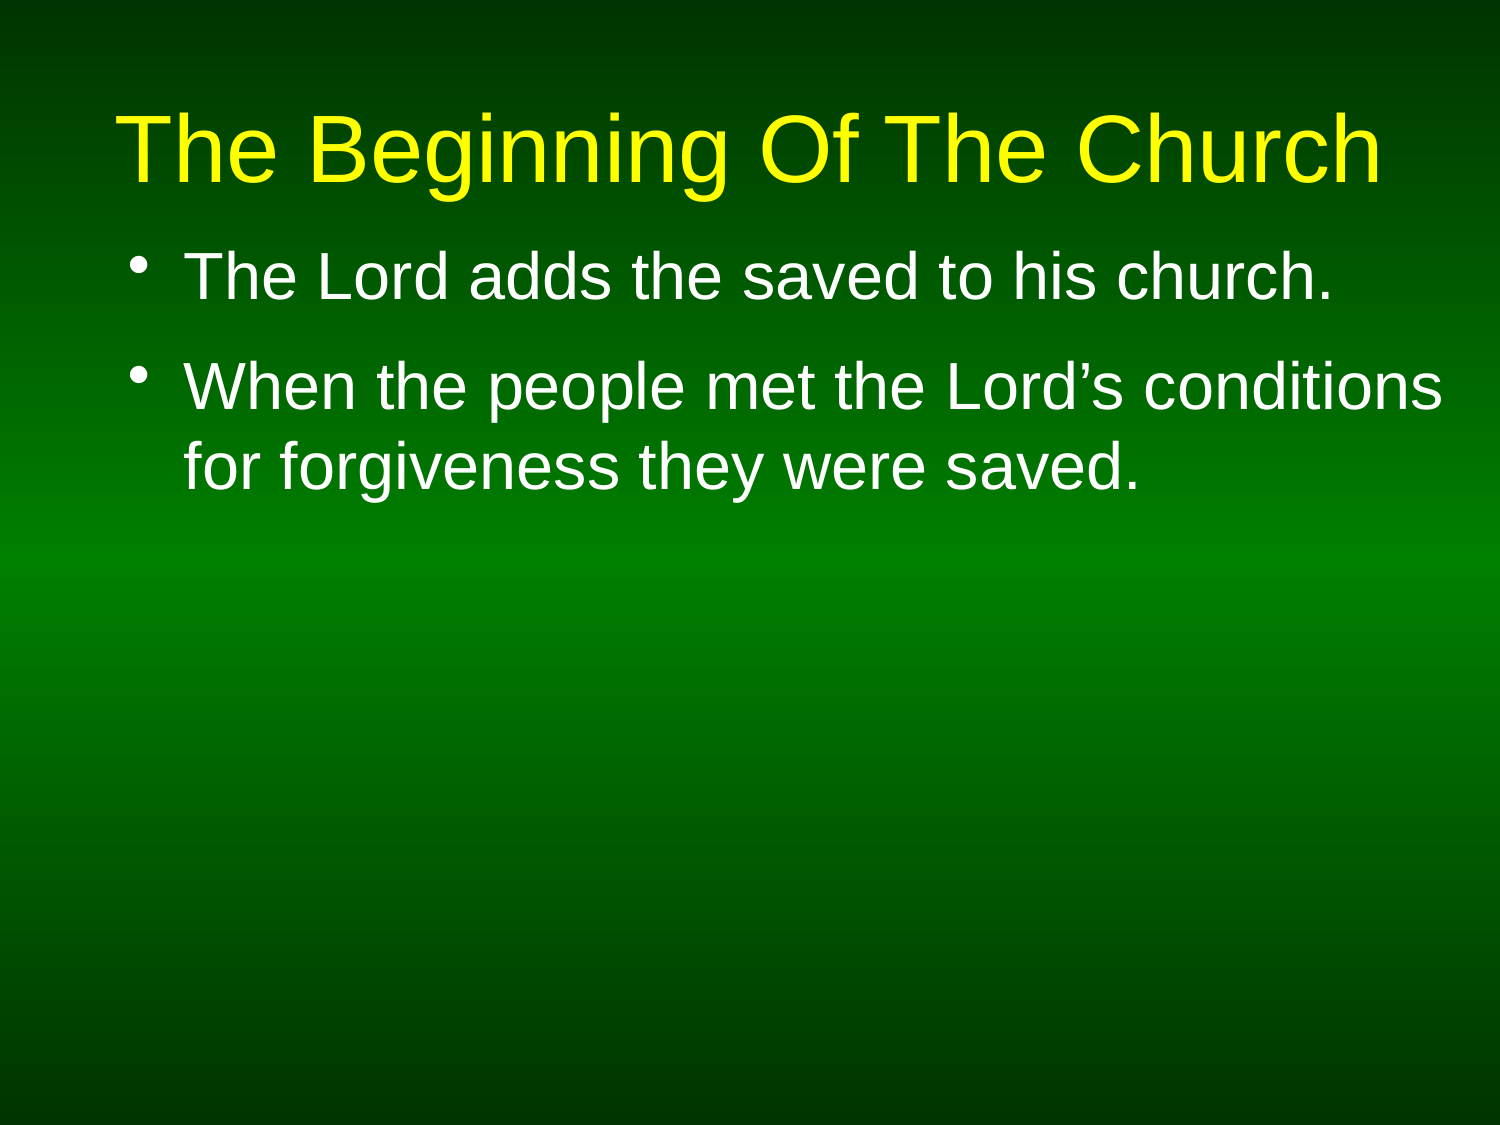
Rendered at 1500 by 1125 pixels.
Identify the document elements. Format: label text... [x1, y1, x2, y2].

list The Lord adds the saved to his church. When the people met the Lord’s conditions for forgiveness they were saved. [112, 224, 1463, 1125]
title The Beginning Of The Church [37, 50, 1463, 238]
